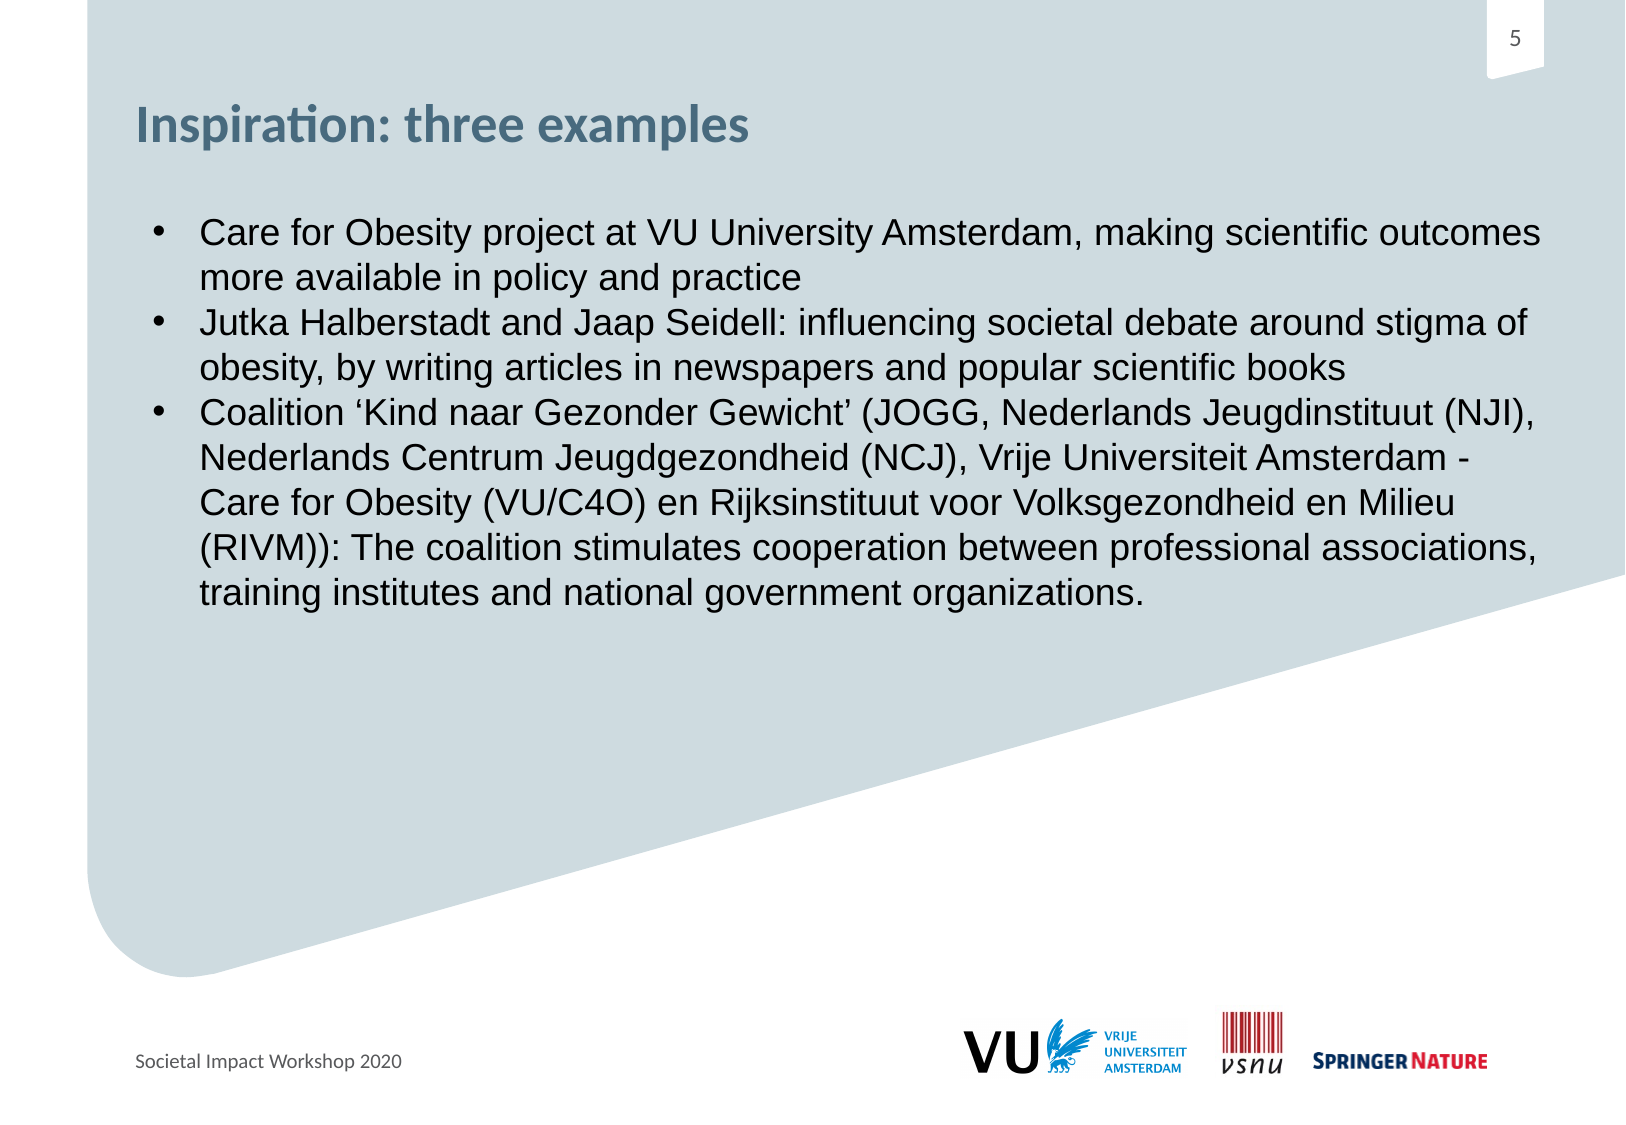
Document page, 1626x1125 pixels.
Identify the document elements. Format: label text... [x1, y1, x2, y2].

picture [1215, 1005, 1289, 1080]
picture [960, 1018, 1188, 1079]
picture [1313, 1052, 1487, 1069]
text_box Care for Obesity project at VU University Amsterdam, making scientific outcomes more available in policy and practice Jutka Halberstadt and Jaap Seidell: influencing societal debate around stigma of obesity, by writing articles in newspapers and popular scientific books Coalition ‘Kind naar Gezonder Gewicht’ (JOGG, Nederlands Jeugdinstituut (NJI), Nederlands Centrum Jeugdgezondheid (NCJ), Vrije Universiteit Amsterdam - Care for Obesity (VU/C4O) en Rijksinstituut voor Volksgezondheid en Milieu (RIVM)): The coalition stimulates cooperation between professional associations, training institutes and national government organizations. [137, 200, 1561, 621]
title Inspiration: three examples [135, 88, 1487, 149]
list [135, 235, 1487, 874]
